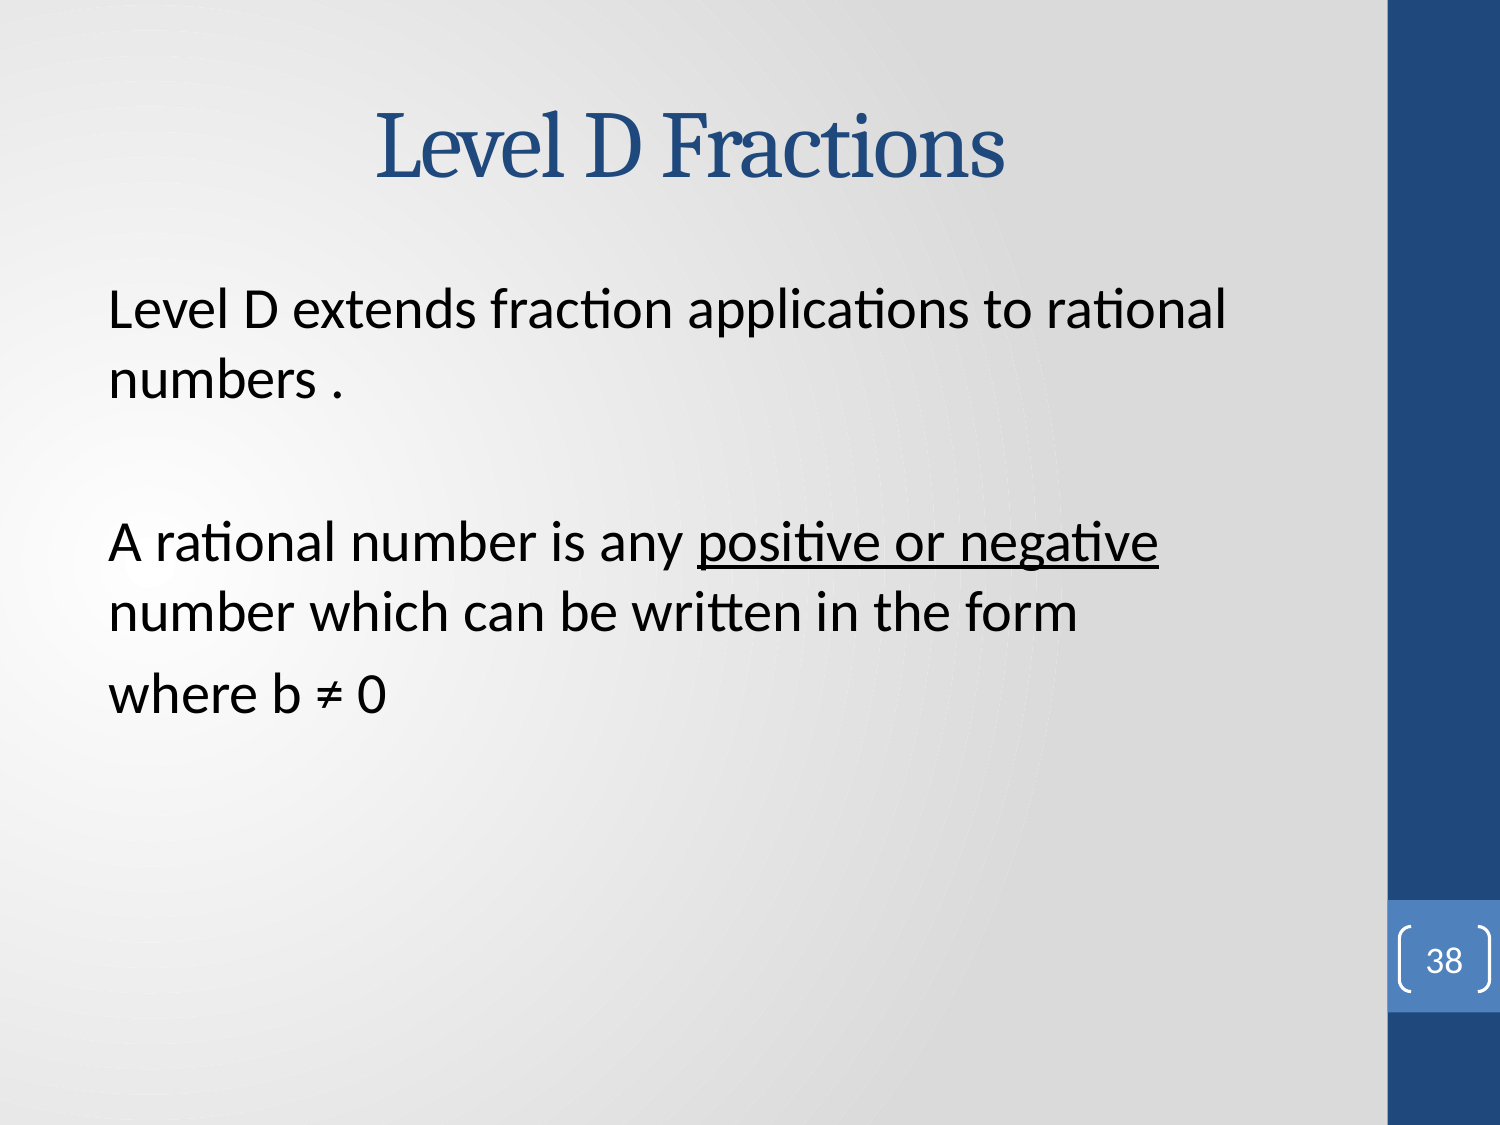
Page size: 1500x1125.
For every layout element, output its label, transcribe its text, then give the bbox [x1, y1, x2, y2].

title Level D Fractions [75, 45, 1325, 233]
slide_number 38 [1397, 924, 1492, 994]
